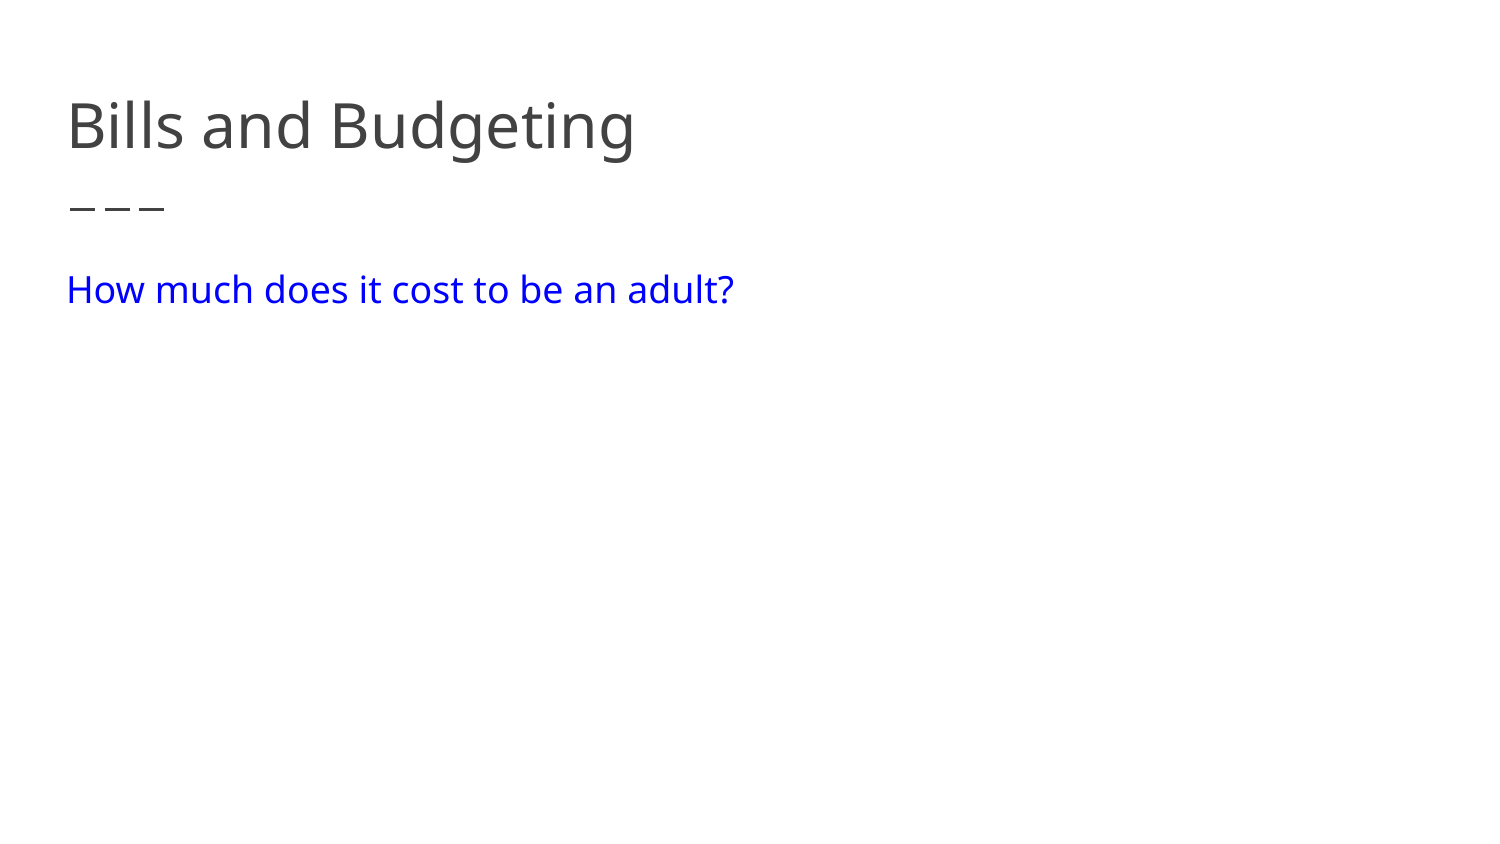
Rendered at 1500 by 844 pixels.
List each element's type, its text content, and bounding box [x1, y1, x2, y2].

list How much does it cost to be an adult? [51, 240, 1449, 750]
title Bills and Budgeting [51, 61, 1449, 182]
